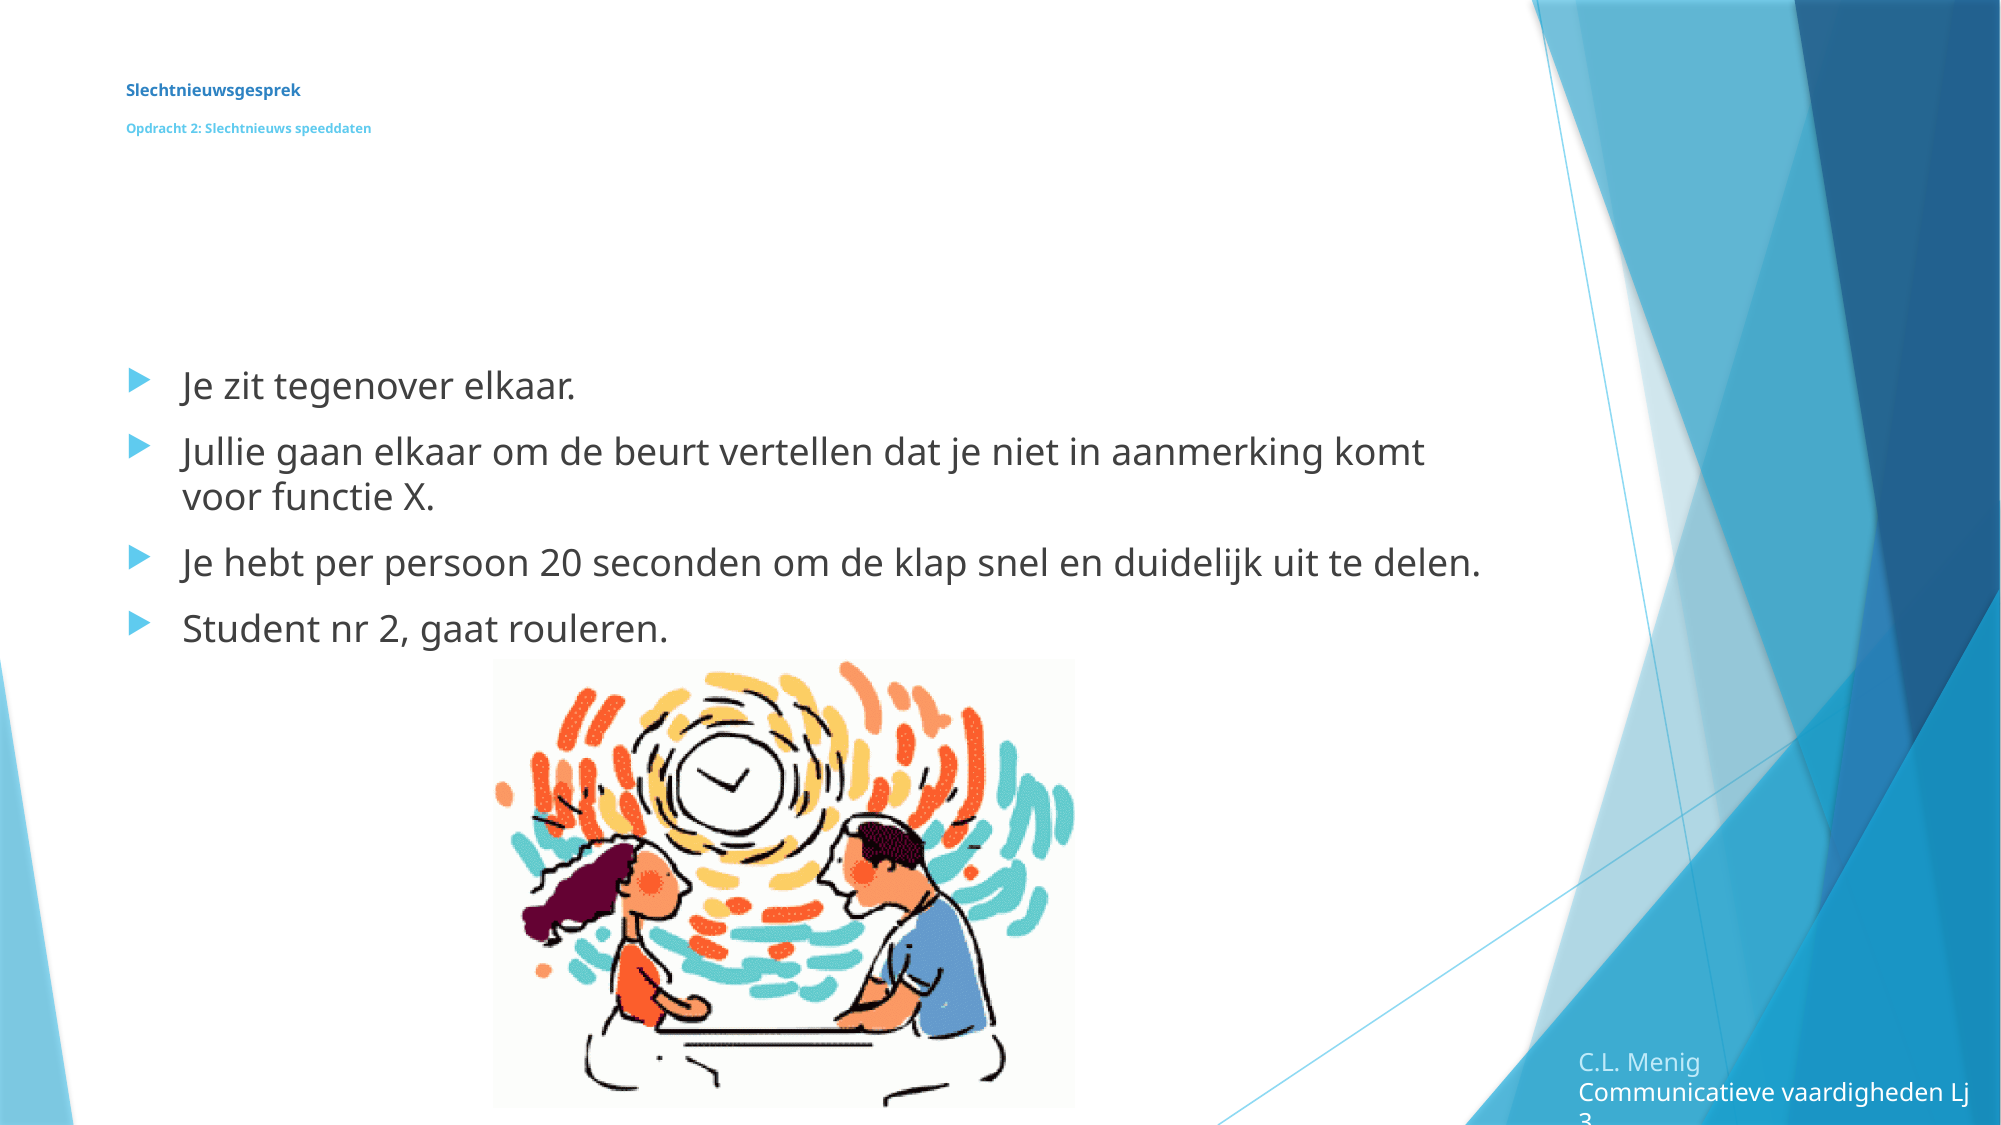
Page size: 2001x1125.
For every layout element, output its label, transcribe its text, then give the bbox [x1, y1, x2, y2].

text_box C.L. Menig Communicatieve vaardigheden Lj 3 [1563, 1038, 2000, 1125]
picture [493, 658, 1075, 1109]
title Slechtnieuwsgesprek Opdracht 2: Slechtnieuws speeddaten [111, 72, 1522, 224]
list Je zit tegenover elkaar. Jullie gaan elkaar om de beurt vertellen dat je niet in aanmerking komt voor functie X. Je hebt per persoon 20 seconden om de klap snel en duidelijk uit te delen. Student nr 2, gaat rouleren. [111, 354, 1522, 992]
